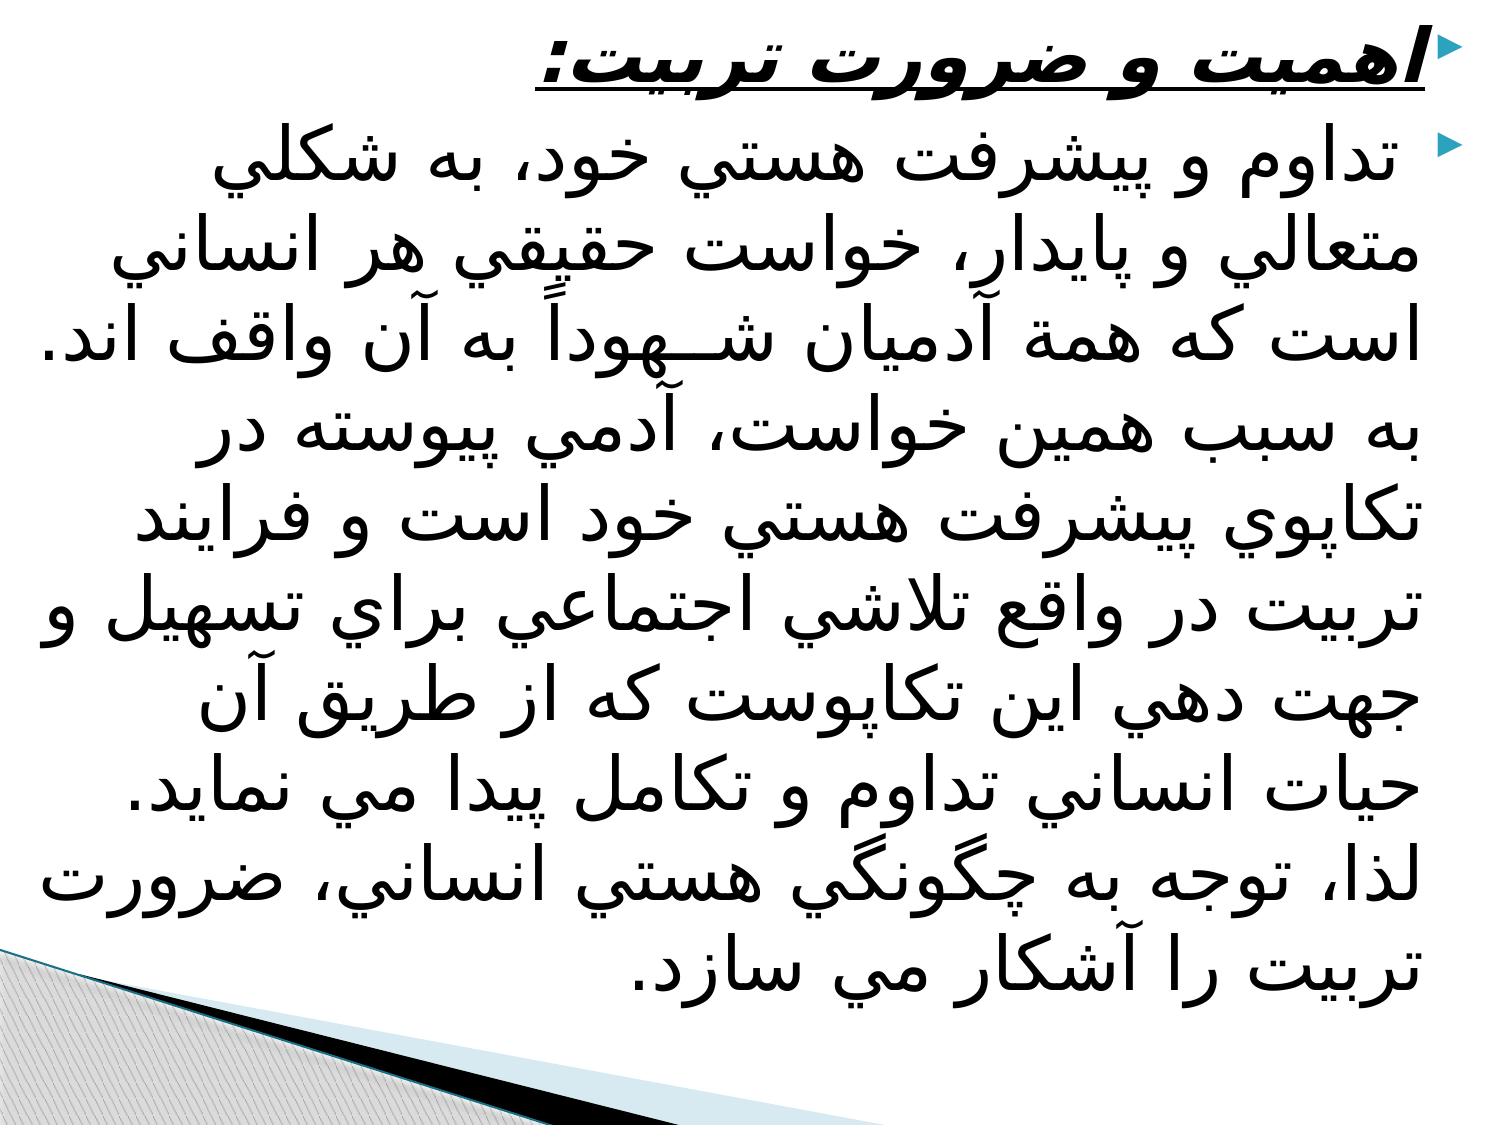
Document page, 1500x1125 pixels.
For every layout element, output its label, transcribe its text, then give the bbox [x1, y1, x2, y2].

list اهميت و ضرورت تربيت: تداوم و پيشرفت هستي خود، به شكلي متعالي و پايدار، خواست حقيقي هر انساني است كه همة آدميان شــهوداً به آن واقف اند. به سبب همين خواست، آدمي پيوسته در تكاپوي پيشرفت هستي خود است و فرايند تربيت در واقع تلاشي اجتماعي براي تسهيل و جهت دهي اين تكاپوست که از طريق آن حيات انساني تداوم و تكامل پيدا مي نمايد. لذا، توجه به چگونگي هستي انساني، ضرورت تربيت را آشكار مي سازد. [0, 0, 1500, 1125]
